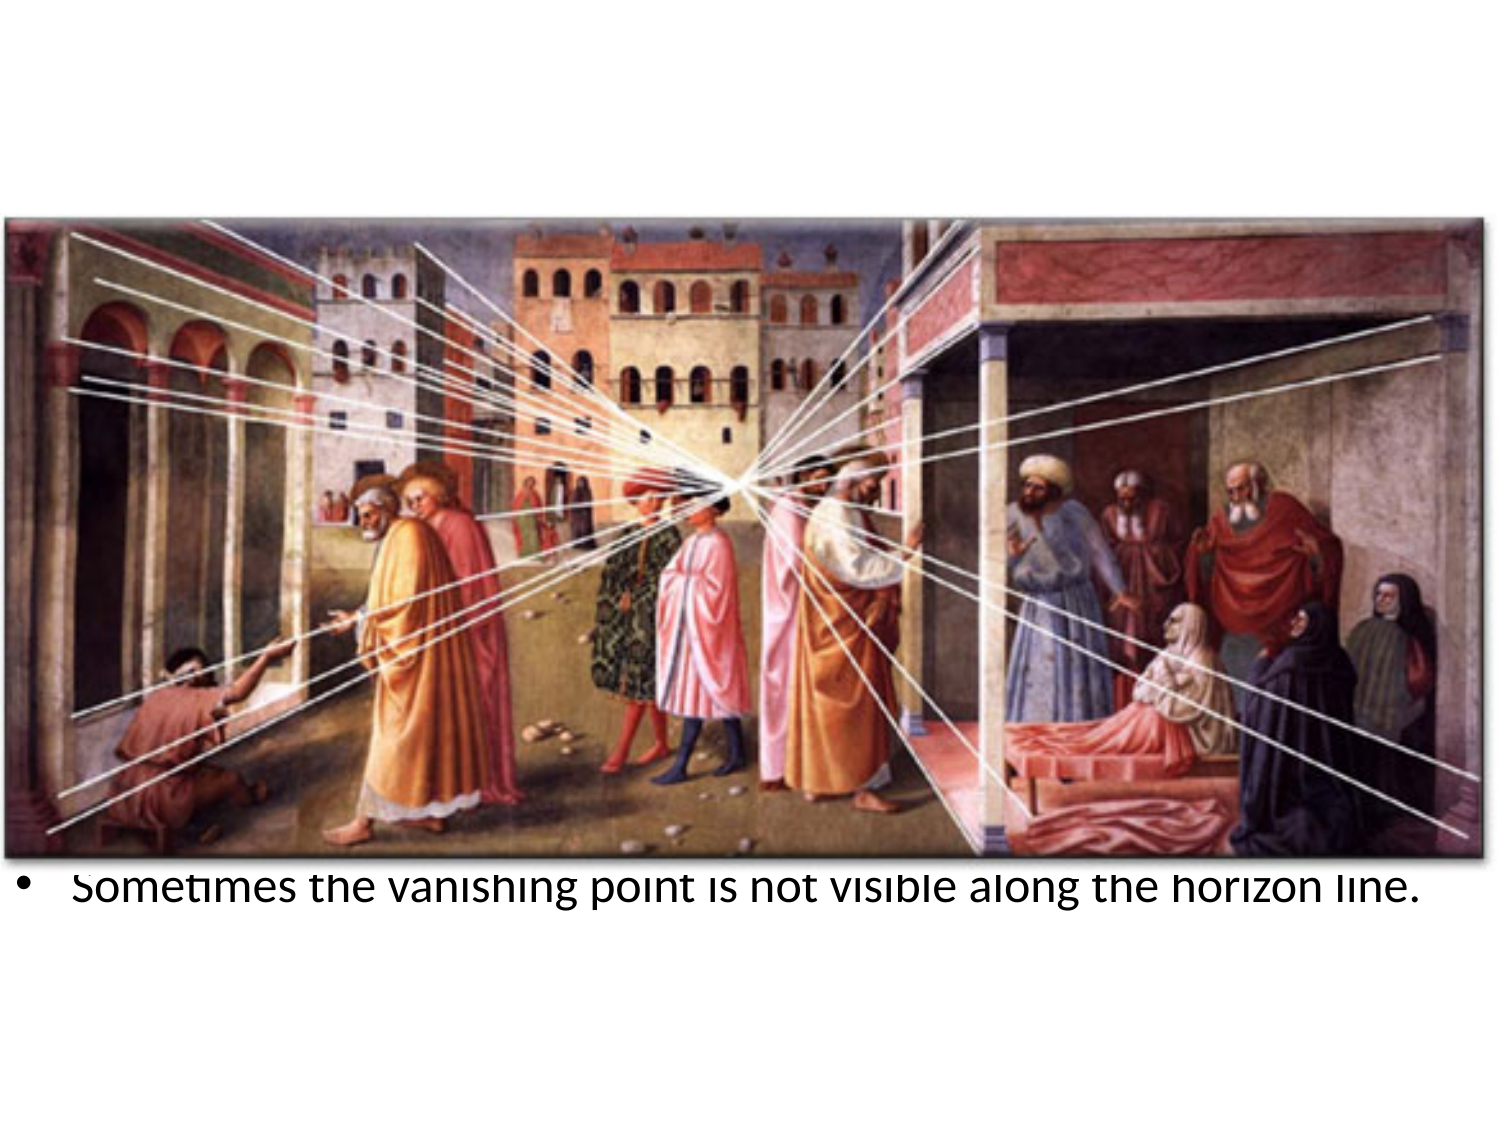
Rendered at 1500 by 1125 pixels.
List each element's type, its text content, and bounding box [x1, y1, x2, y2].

picture [0, 213, 1500, 876]
list Sometimes the vanishing point is not visible along the horizon line. [0, 882, 1500, 1030]
